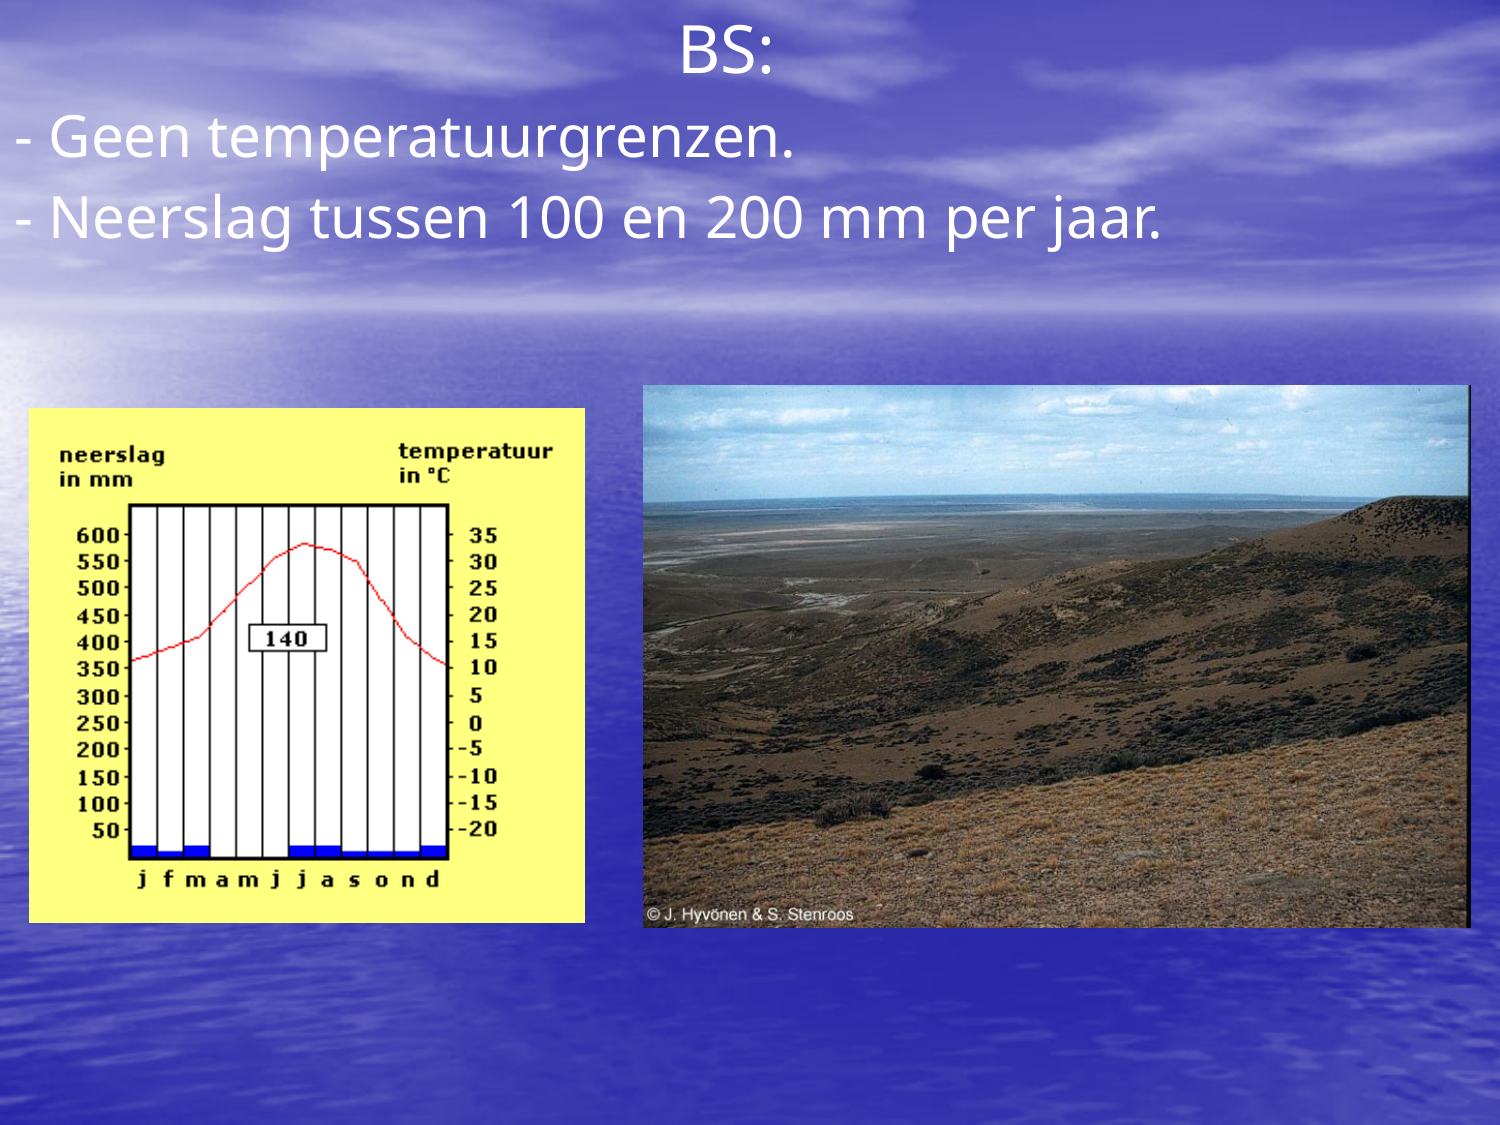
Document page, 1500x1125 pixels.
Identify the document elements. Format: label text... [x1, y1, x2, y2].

text_box BS: - Geen temperatuurgrenzen. - Neerslag tussen 100 en 200 mm per jaar. [0, 0, 1471, 328]
picture [643, 385, 1471, 929]
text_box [29, 408, 585, 924]
